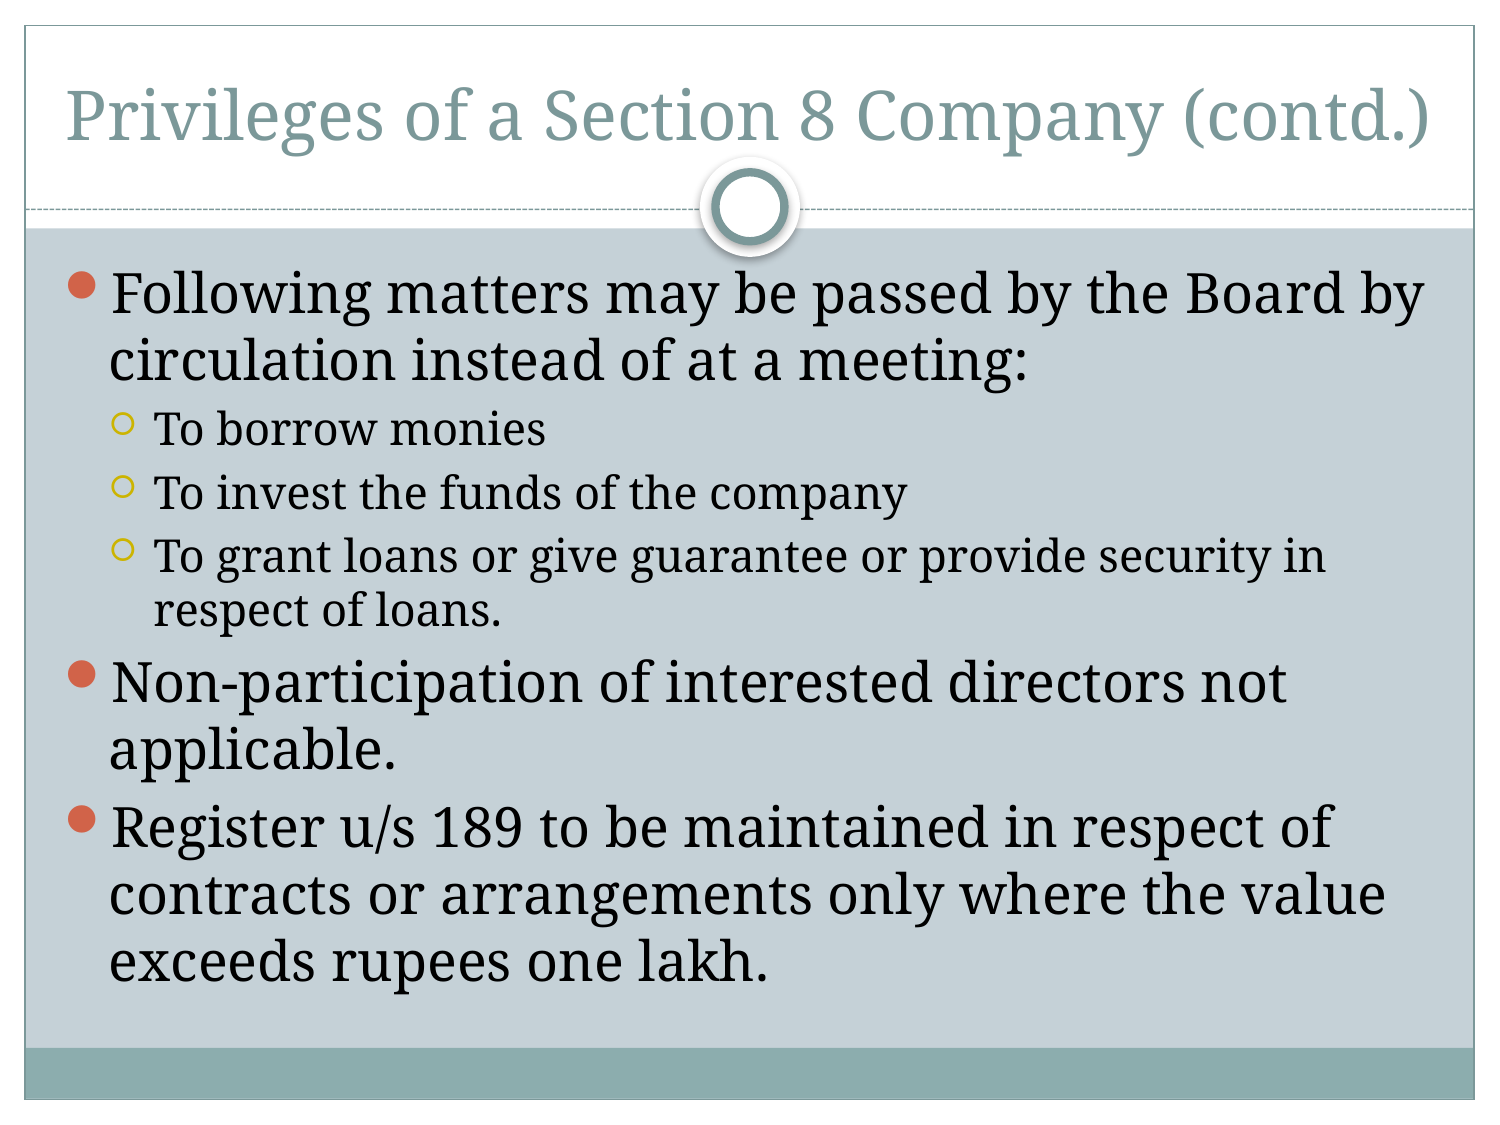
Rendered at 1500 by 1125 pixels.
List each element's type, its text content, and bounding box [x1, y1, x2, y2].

list Following matters may be passed by the Board by circulation instead of at a meeting: To borrow monies To invest the funds of the company To grant loans or give guarantee or provide security in respect of loans. Non-participation of interested directors not applicable. Register u/s 189 to be maintained in respect of contracts or arrangements only where the value exceeds rupees one lakh. [49, 250, 1445, 1001]
title Privileges of a Section 8 Company (contd.) [49, 37, 1450, 162]
